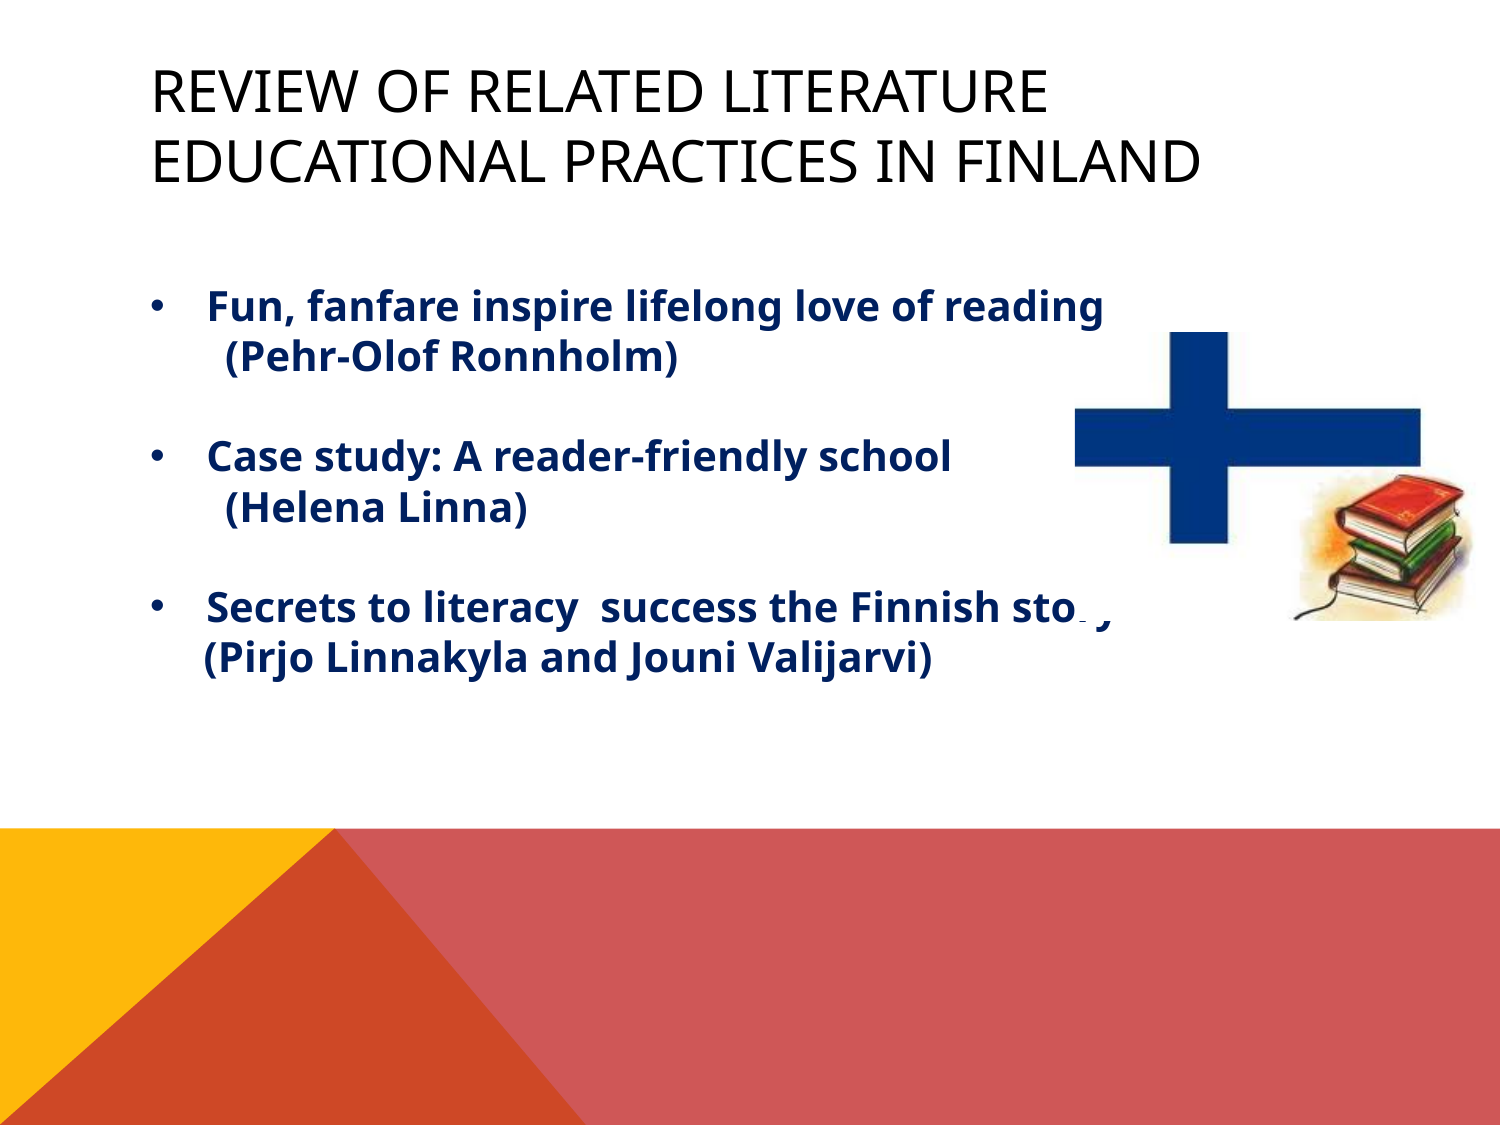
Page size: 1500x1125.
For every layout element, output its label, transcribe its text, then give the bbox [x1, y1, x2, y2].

picture [1074, 332, 1479, 621]
title Review of Related Literature Educational practices in Finland [135, 60, 1369, 188]
list Fun, fanfare inspire lifelong love of reading (Pehr-Olof Ronnholm) Case study: A reader-friendly school (Helena Linna) Secrets to literacy success the Finnish story (Pirjo Linnakyla and Jouni Valijarvi) [135, 212, 1369, 768]
